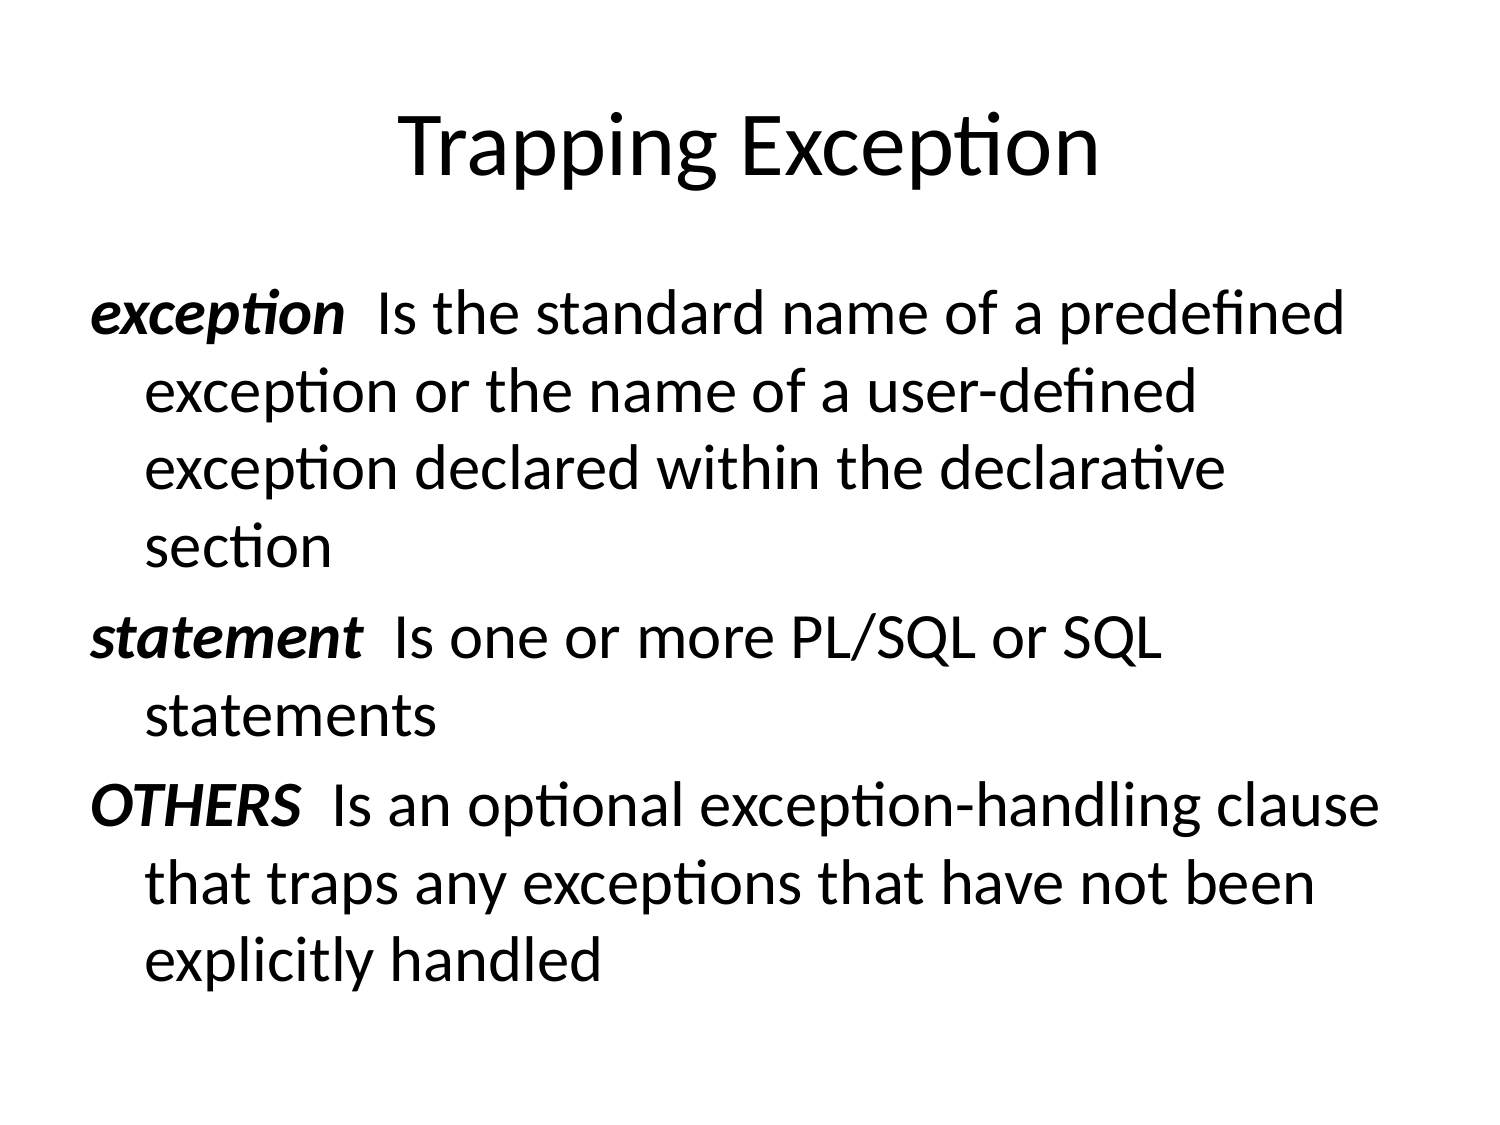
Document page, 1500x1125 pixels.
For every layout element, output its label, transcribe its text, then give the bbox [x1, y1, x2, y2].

list exception Is the standard name of a predefined exception or the name of a user-defined exception declared within the declarative section statement Is one or more PL/SQL or SQL statements OTHERS Is an optional exception-handling clause that traps any exceptions that have not been explicitly handled [75, 262, 1425, 1005]
title Trapping Exception [75, 45, 1425, 233]
